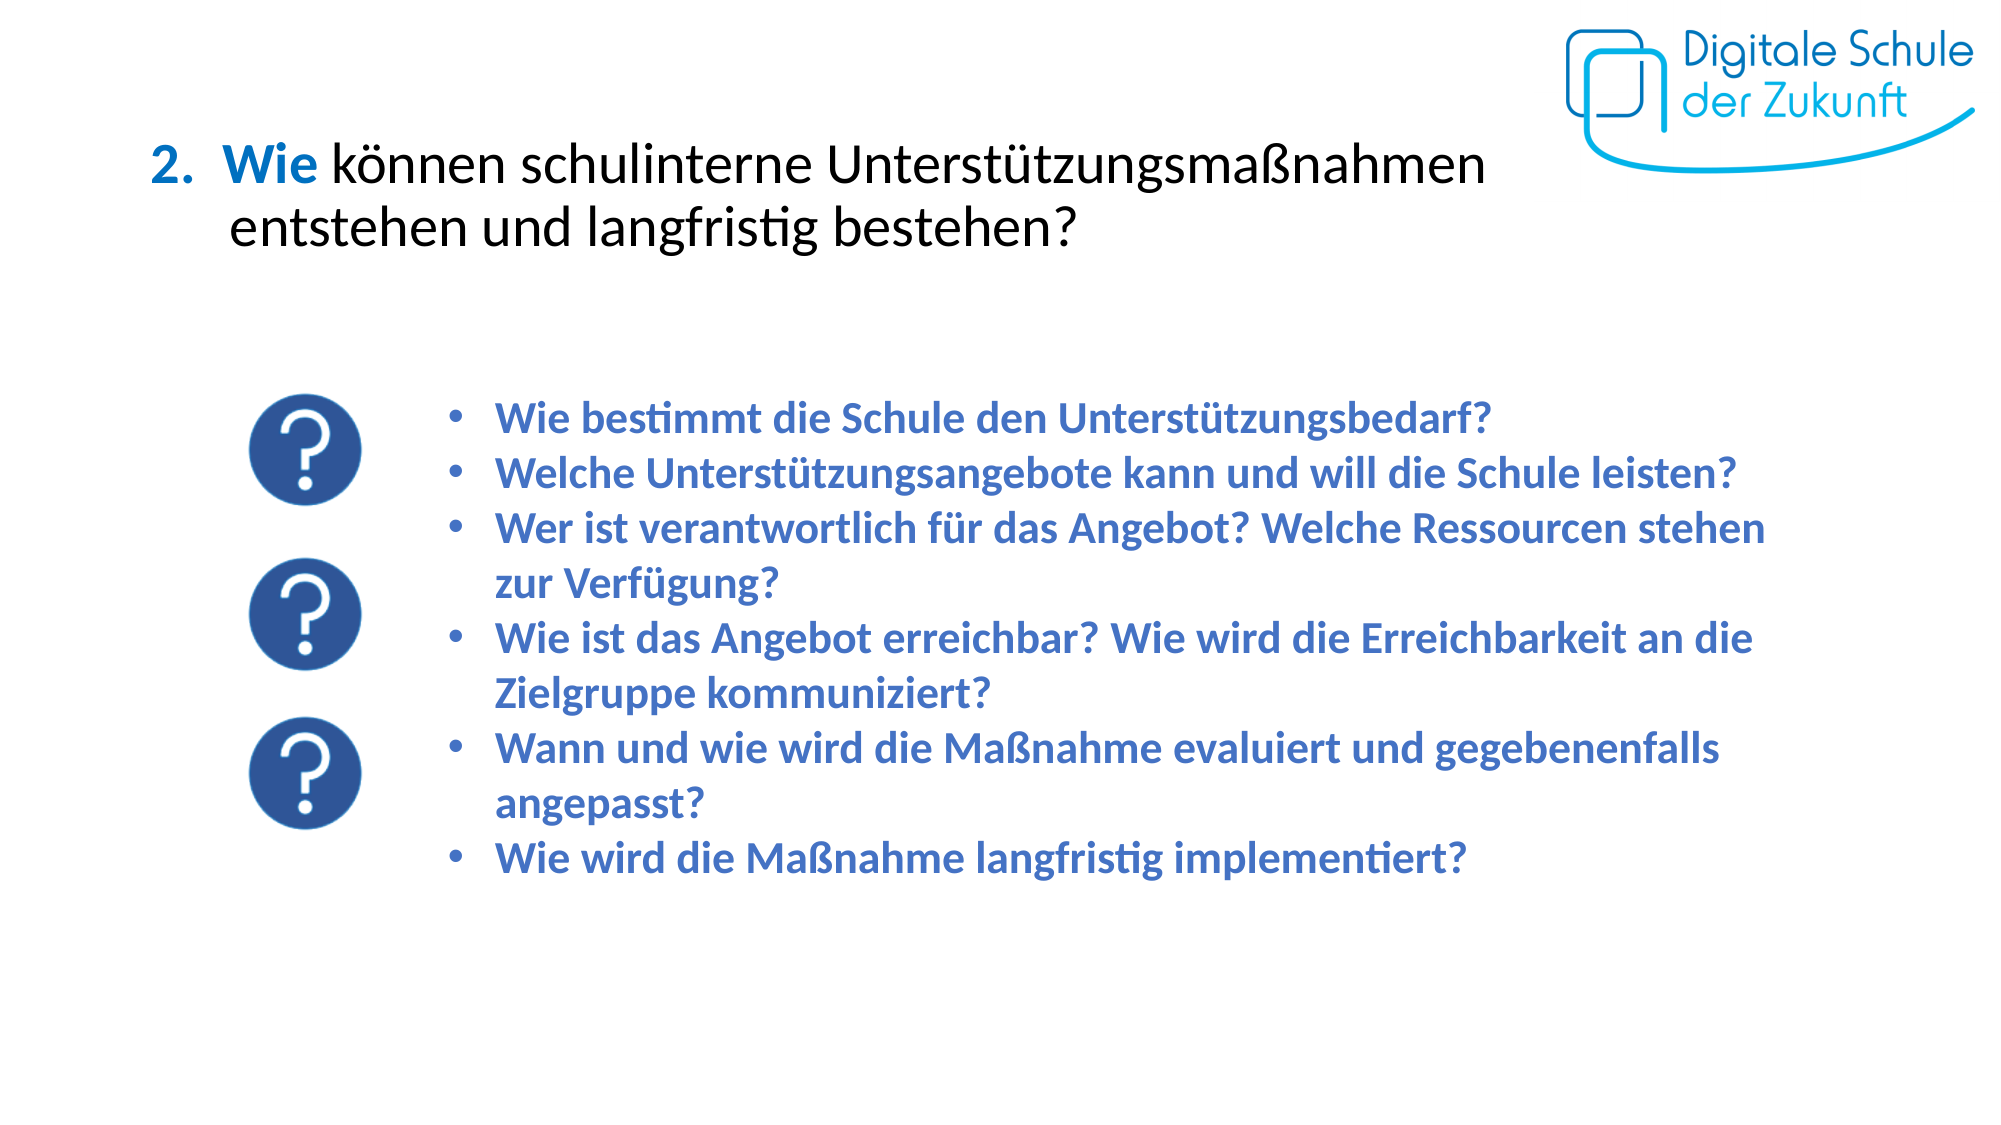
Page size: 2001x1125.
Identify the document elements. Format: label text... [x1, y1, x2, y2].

picture [1534, 0, 2000, 202]
list 2. Wie können schulinterne Unterstützungsmaßnahmen entstehen und langfristig bestehen? [135, 125, 1738, 323]
text_box Wie bestimmt die Schule den Unterstützungsbedarf? Welche Unterstützungsangebote kann und will die Schule leisten? Wer ist verantwortlich für das Angebot? Welche Ressourcen stehen zur Verfügung? Wie ist das Angebot erreichbar? Wie wird die Erreichbarkeit an die Zielgruppe kommuniziert? Wann und wie wird die Maßnahme evaluiert und gegebenenfalls angepasst? Wie wird die Maßnahme langfristig implementiert? [433, 380, 1838, 980]
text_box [235, 380, 376, 844]
